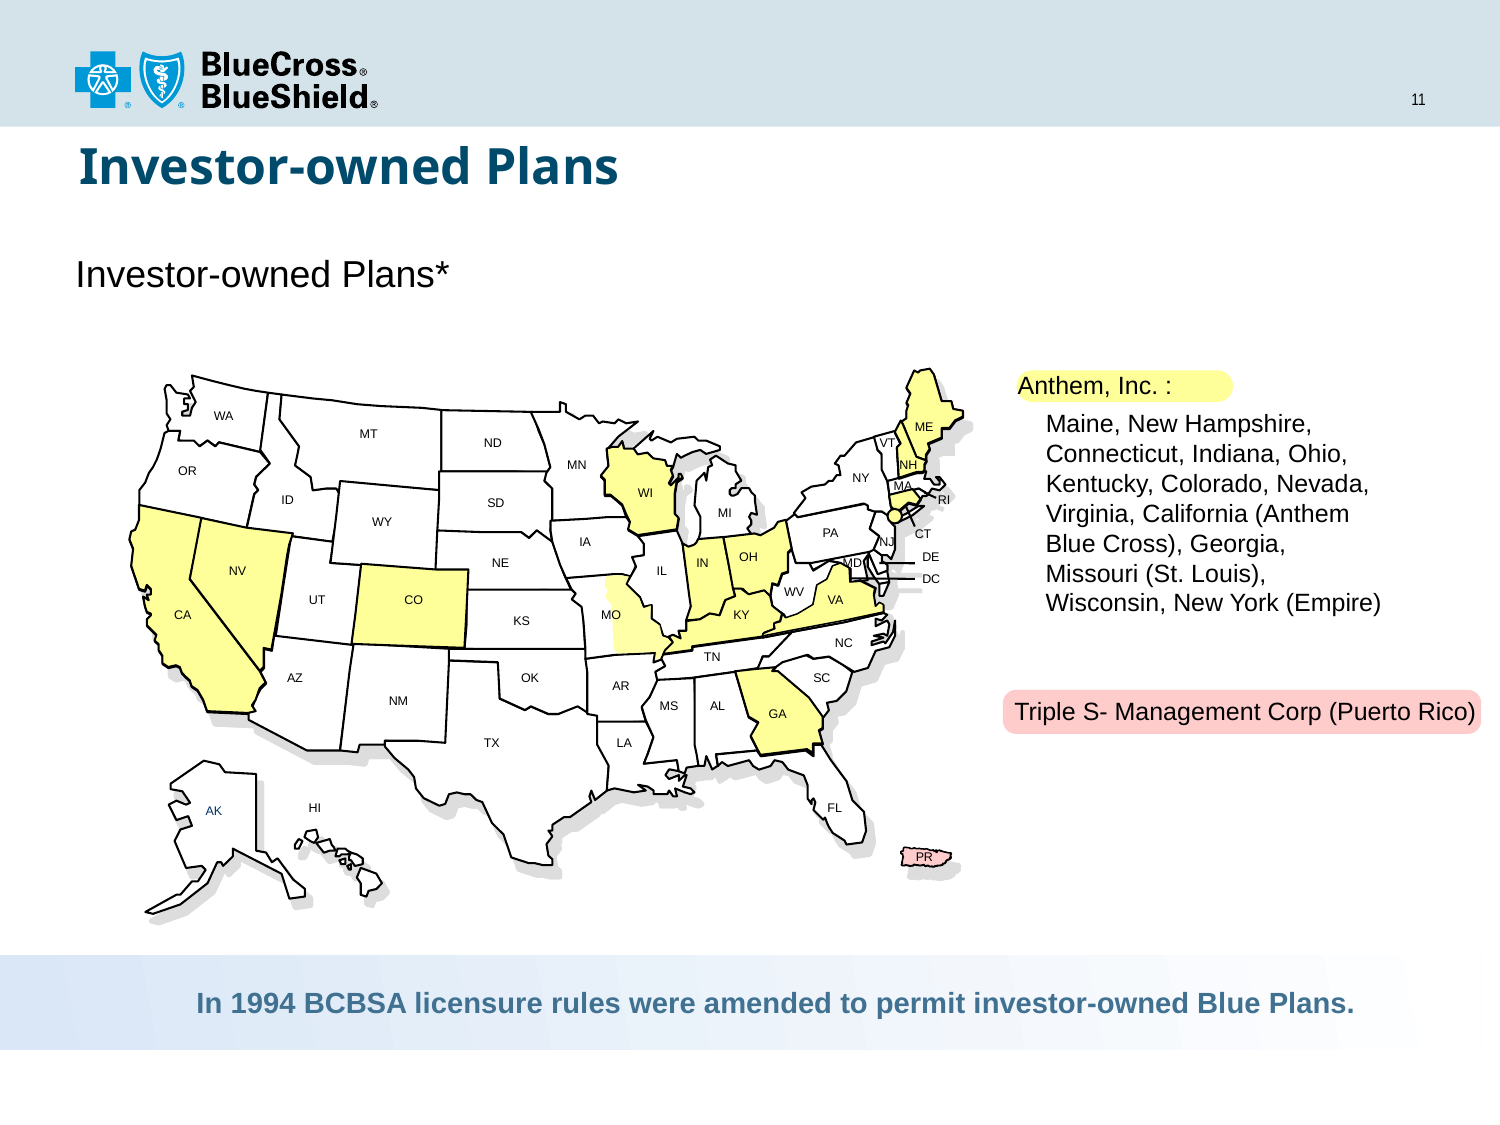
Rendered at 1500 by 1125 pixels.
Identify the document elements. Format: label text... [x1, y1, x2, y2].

title Investor-owned Plans [79, 132, 1430, 245]
picture [124, 101, 131, 109]
text_box Triple S- Management Corp (Puerto Rico) [999, 688, 1492, 734]
text_box [0, 955, 1482, 1051]
list Investor-owned Plans* [75, 249, 1426, 363]
text_box Anthem, Inc. : Maine, New Hampshire, Connecticut, Indiana, Ohio, Kentucky, Colorado, Nevada, Virginia, California (Anthem Blue Cross), Georgia, Missouri (St. Louis), Wisconsin, New York (Empire) [1002, 362, 1445, 625]
picture [178, 101, 185, 109]
text_box In 1994 BCBSA licensure rules were amended to permit investor-owned Blue Plans. [159, 977, 1393, 1027]
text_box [129, 368, 972, 924]
